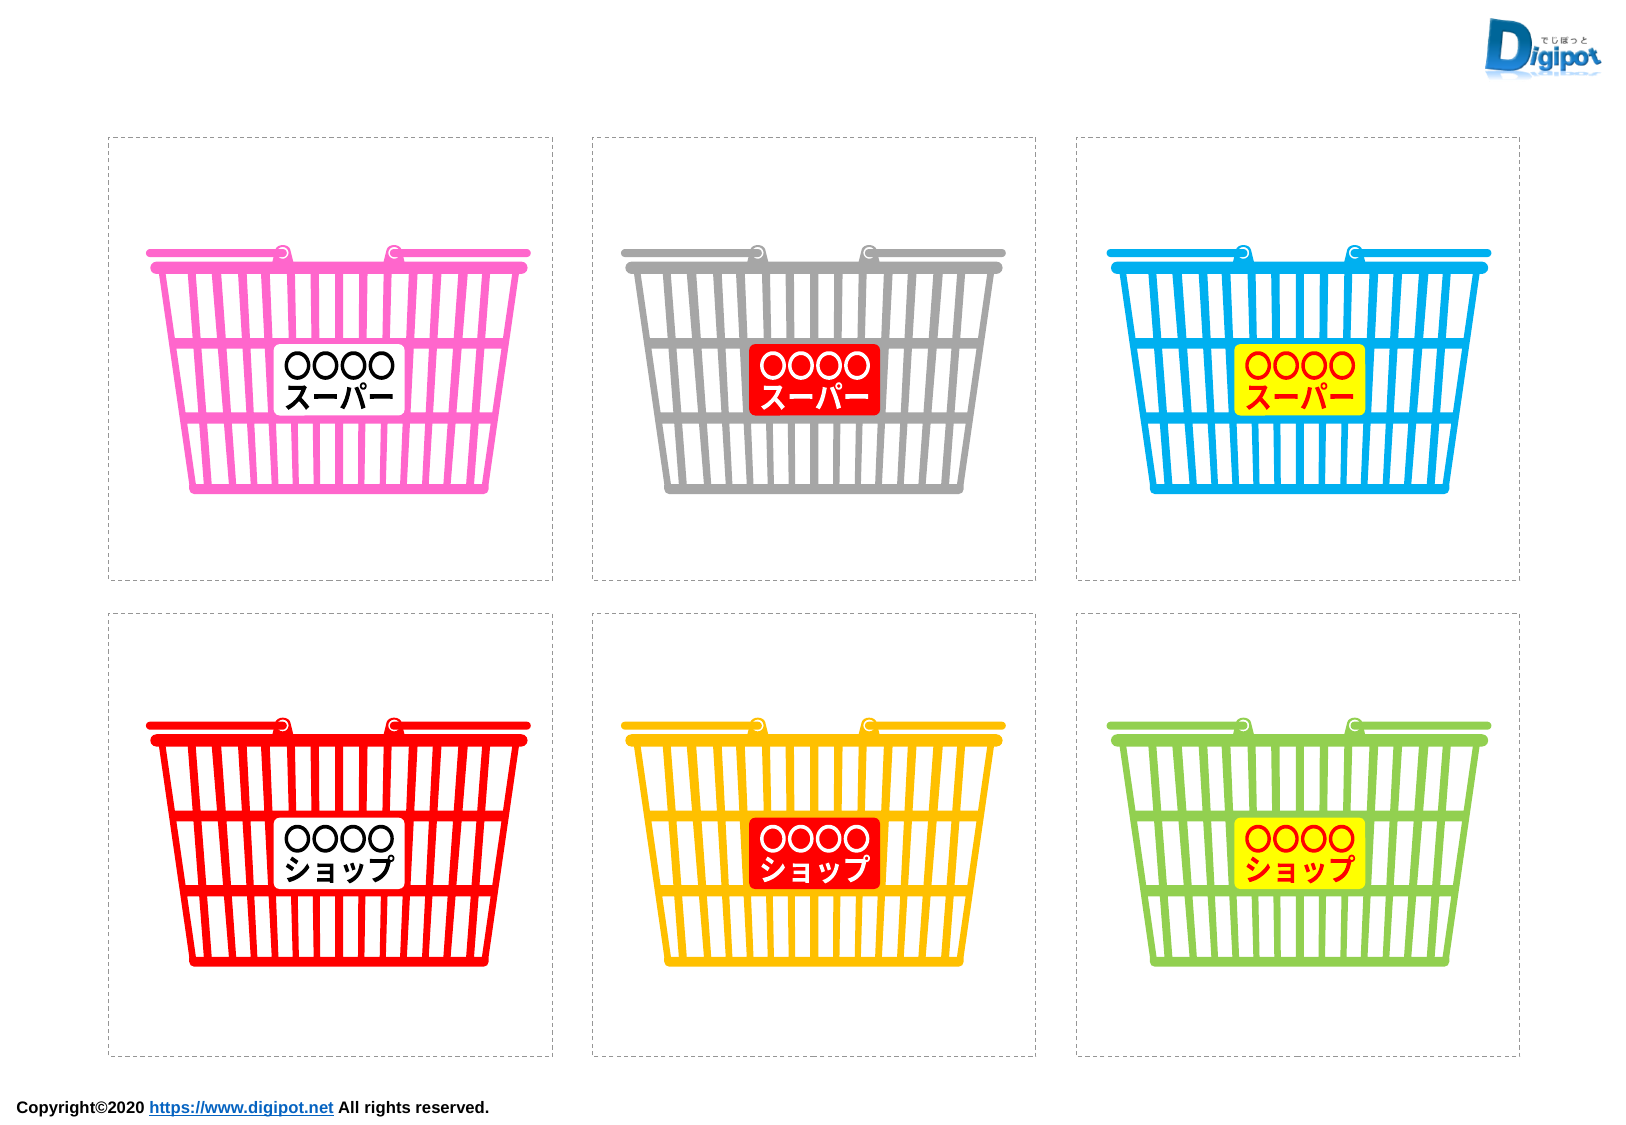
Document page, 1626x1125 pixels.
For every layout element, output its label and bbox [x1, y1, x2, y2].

text_box [145, 717, 531, 967]
text_box [145, 245, 531, 495]
text_box [1106, 717, 1492, 967]
text_box [620, 717, 1006, 967]
text_box [1106, 245, 1492, 495]
text_box [620, 245, 1006, 495]
picture [1485, 18, 1602, 82]
